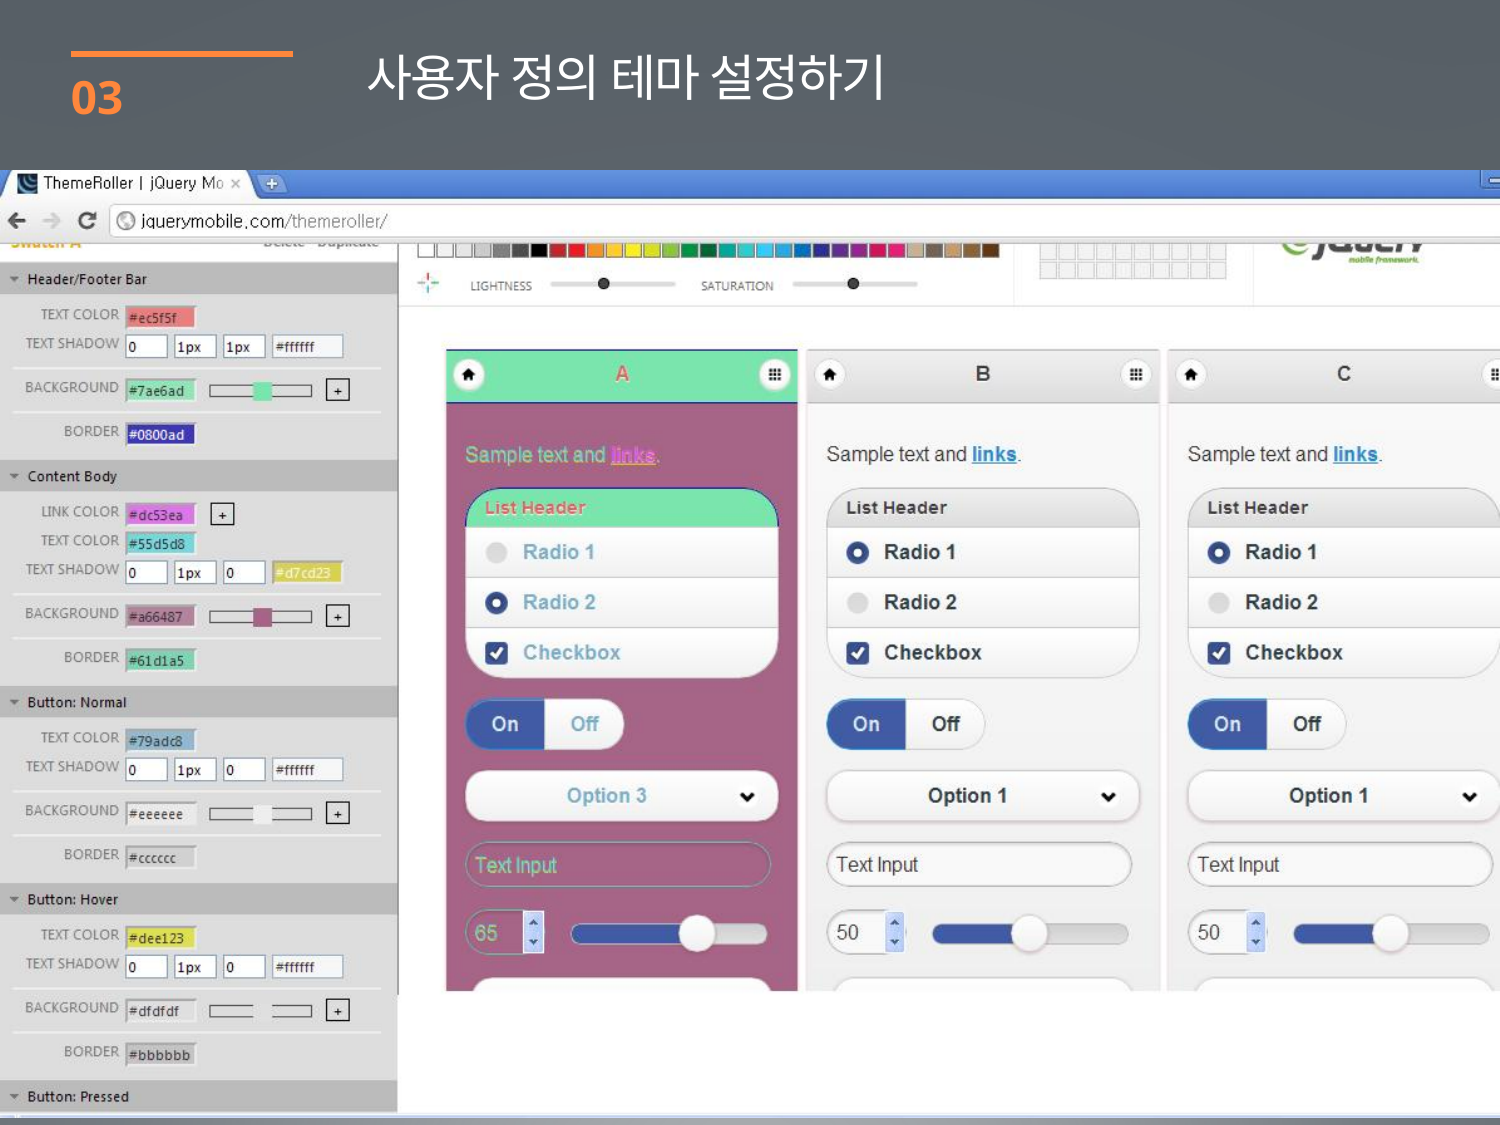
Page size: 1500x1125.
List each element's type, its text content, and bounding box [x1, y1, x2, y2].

text_box 03 [56, 61, 139, 132]
picture [0, 0, 1500, 1125]
title 사용자 정의 테마 설정하기 [351, 38, 1435, 169]
